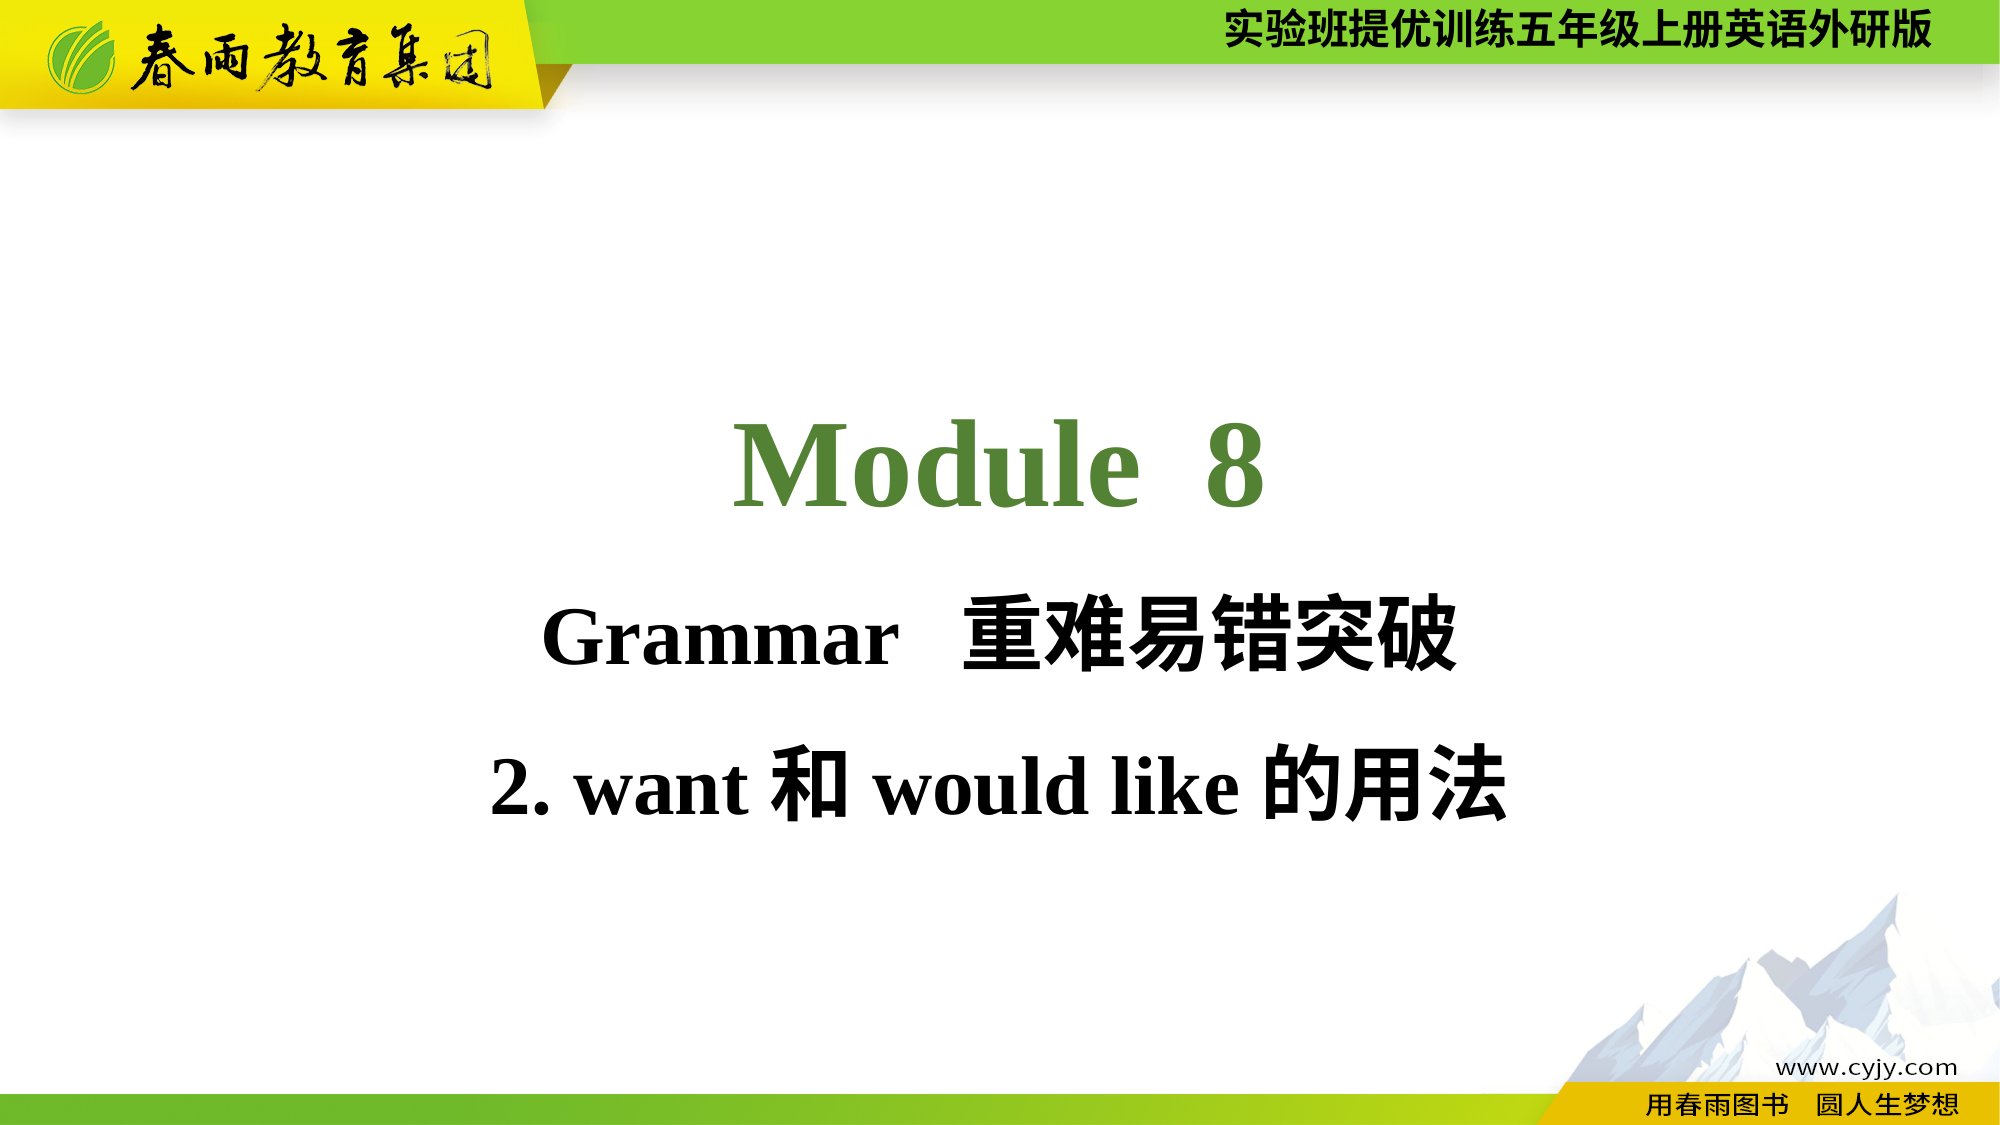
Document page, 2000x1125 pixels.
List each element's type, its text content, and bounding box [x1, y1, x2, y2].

text_box Module 8 Grammar 重难易错突破 2. want和would like的用法 [0, 298, 2000, 839]
picture [0, 839, 2000, 1125]
picture [0, 0, 2000, 298]
